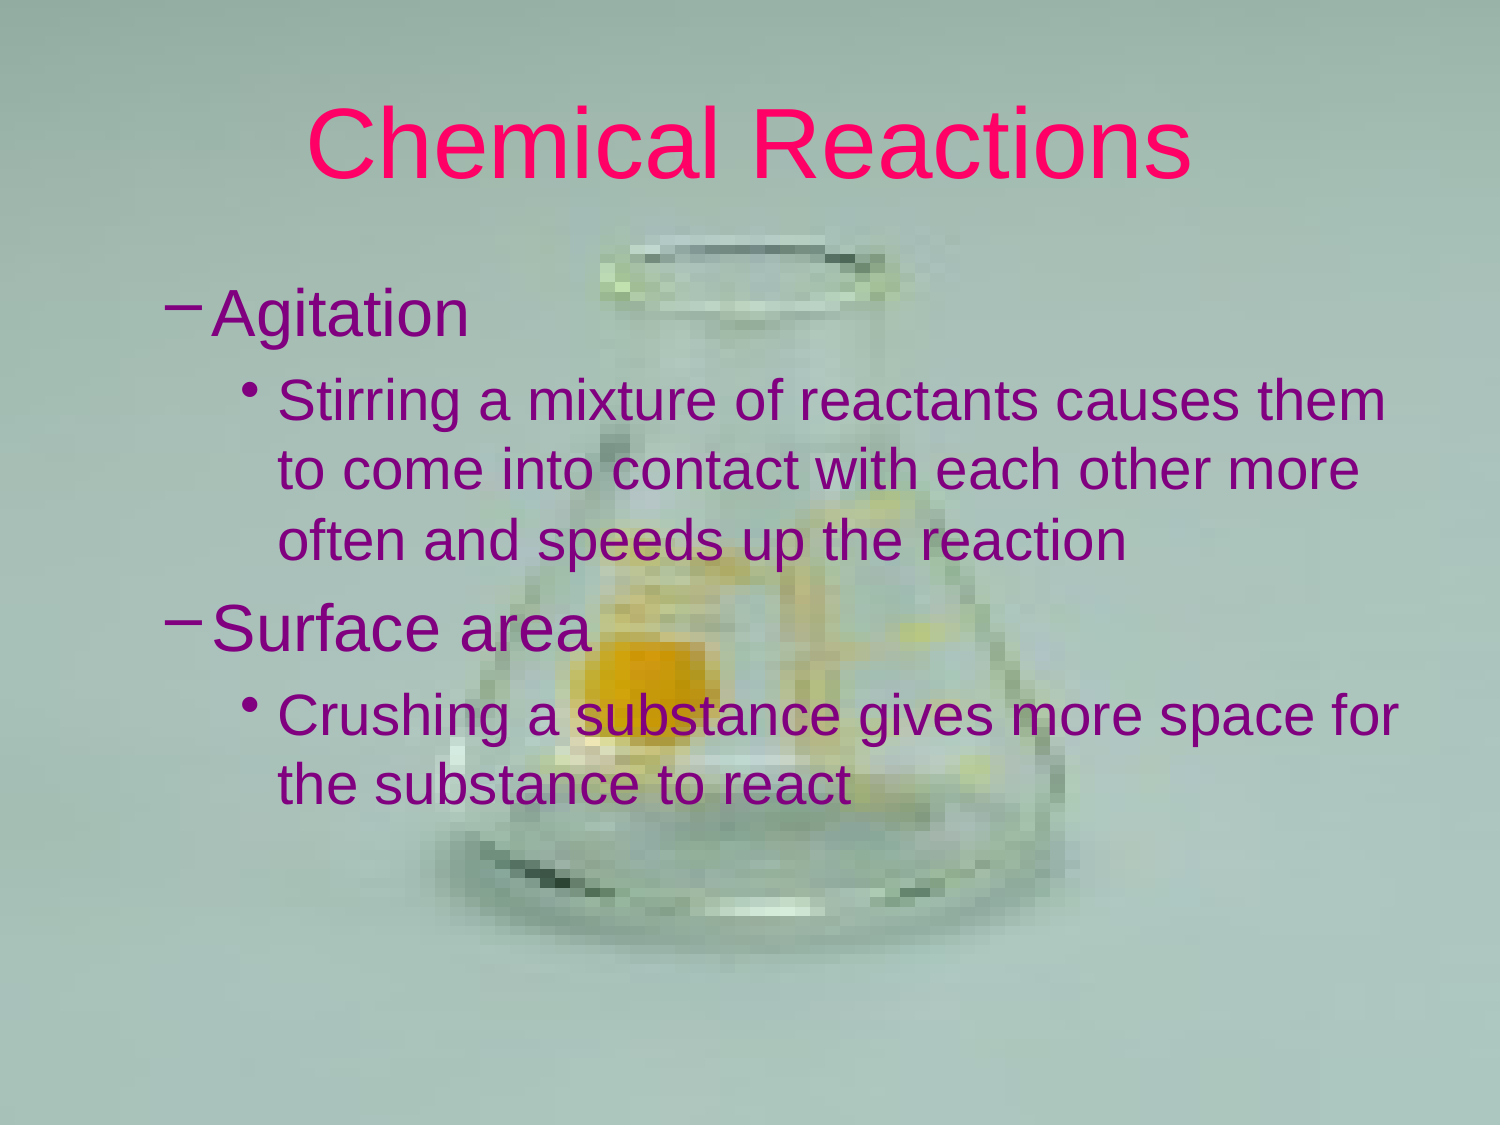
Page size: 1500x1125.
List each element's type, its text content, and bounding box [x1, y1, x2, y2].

list Agitation Stirring a mixture of reactants causes them to come into contact with each other more often and speeds up the reaction Surface area Crushing a substance gives more space for the substance to react [74, 262, 1426, 1006]
picture [0, 0, 1500, 1125]
title Chemical Reactions [74, 44, 1426, 233]
